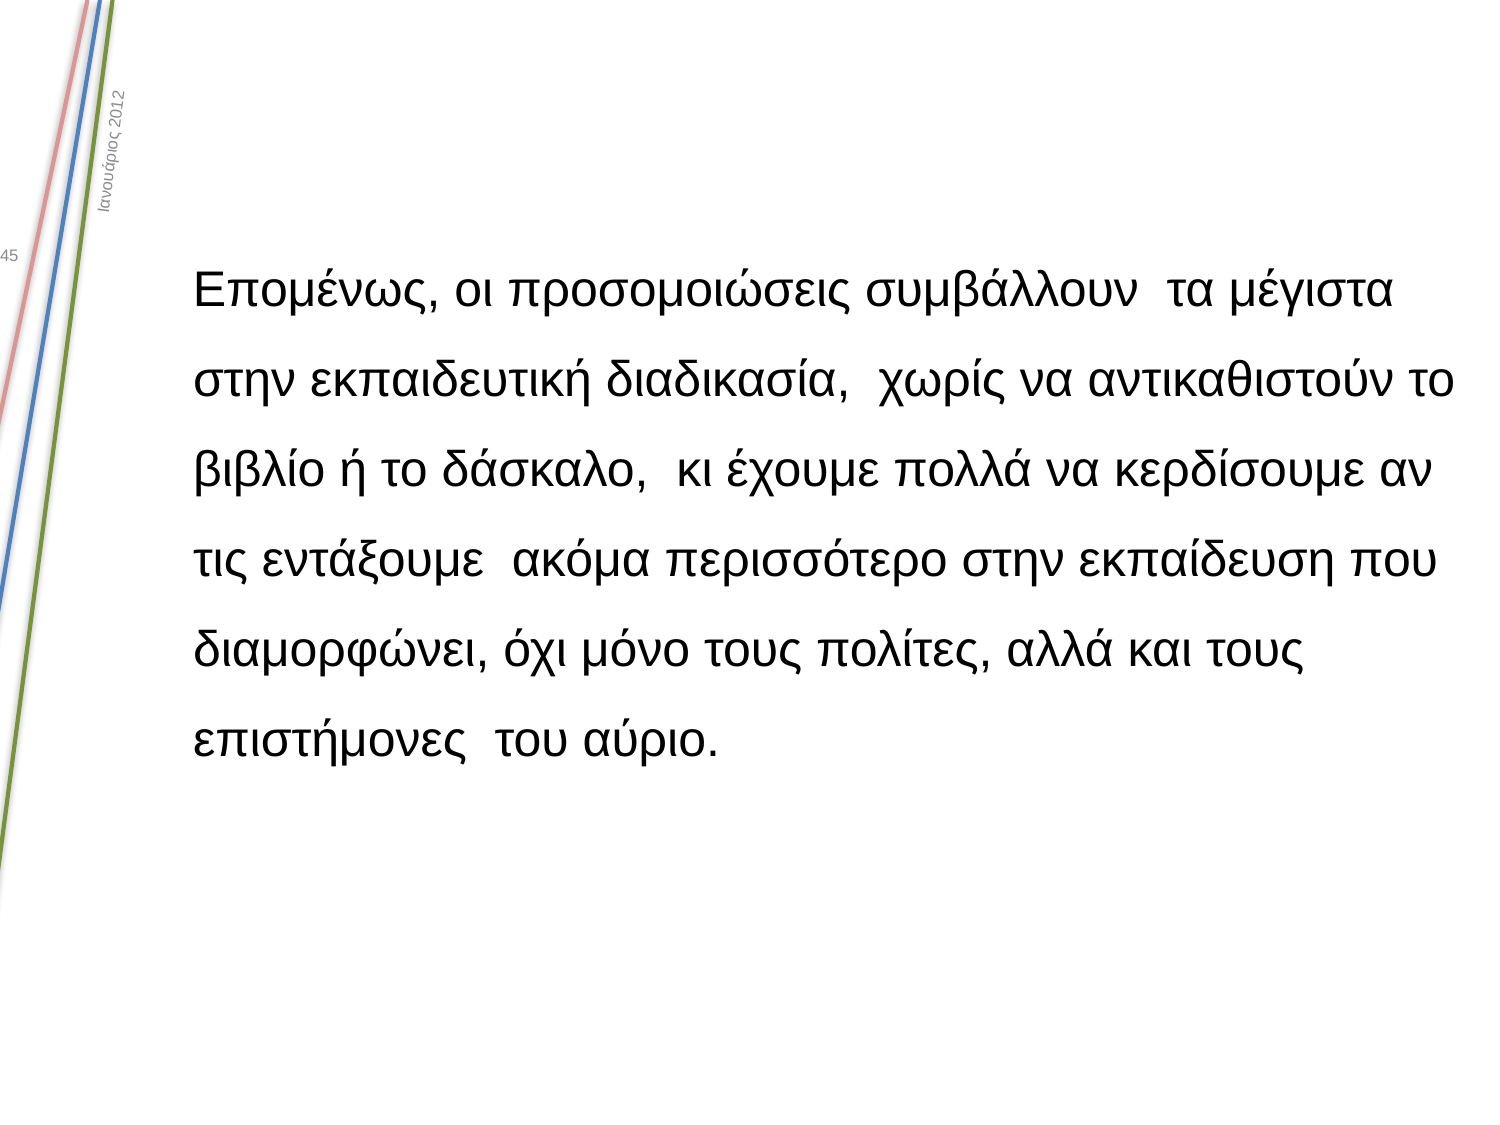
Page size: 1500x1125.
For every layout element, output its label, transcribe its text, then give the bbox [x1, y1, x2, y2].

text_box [0, 412, 526, 538]
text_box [0, 187, 276, 279]
list Επομένως, οι προσομοιώσεις συμβάλλουν τα μέγιστα στην εκπαιδευτική διαδικασία, χωρίς να αντικαθιστούν το βιβλίο ή το δάσκαλο, κι έχουμε πολλά να κερδίσουμε αν τις εντάξουμε ακόμα περισσότερο στην εκπαίδευση που διαμορφώνει, όχι μόνο τους πολίτες, αλλά και τους επιστήμονες του αύριο. [121, 219, 1472, 962]
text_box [0, 281, 382, 394]
footer Ιανουάριος 2012 [75, 0, 160, 185]
